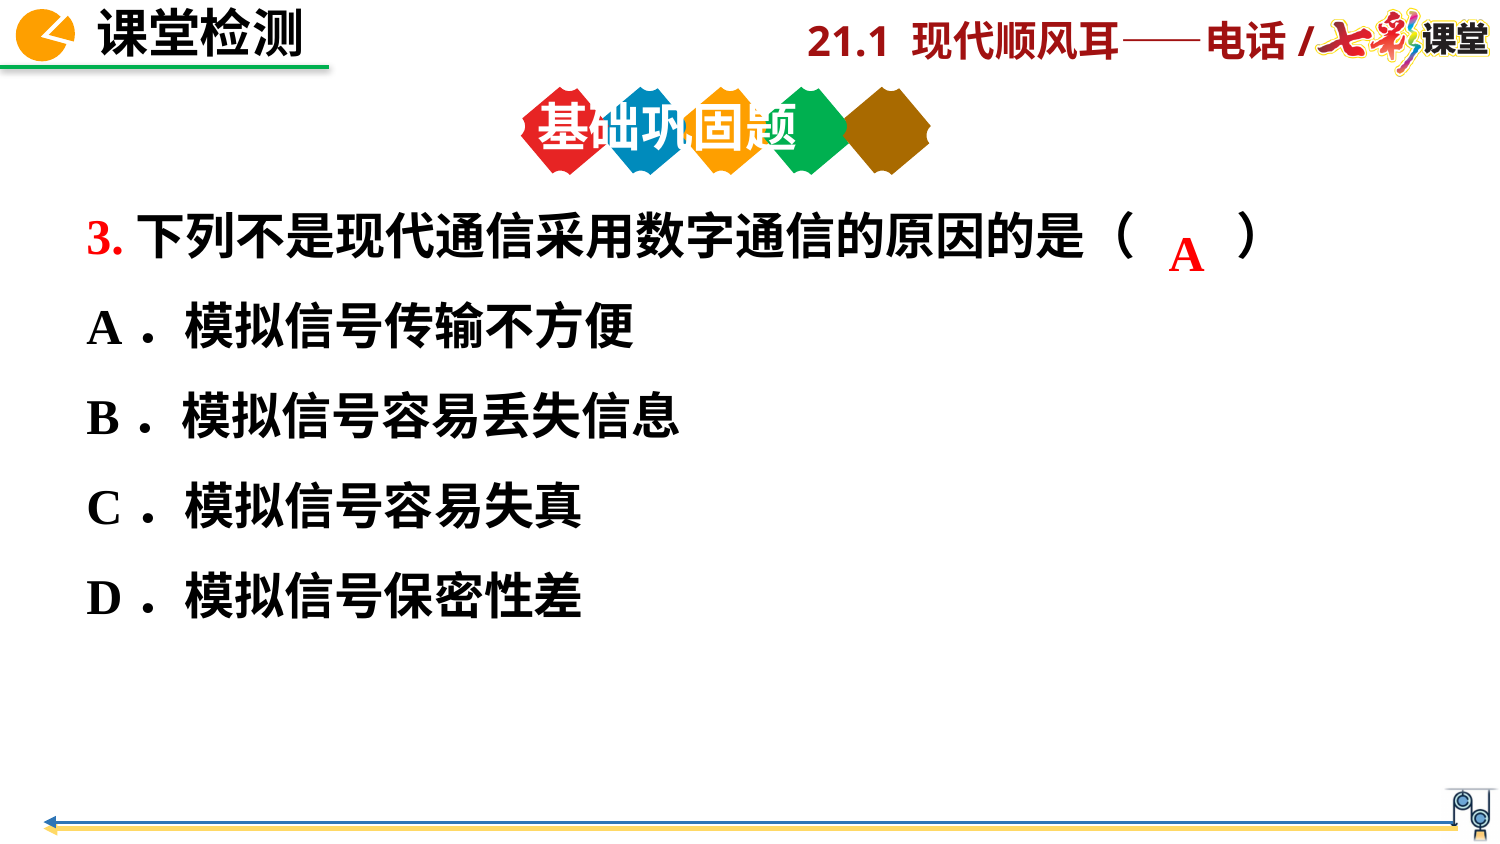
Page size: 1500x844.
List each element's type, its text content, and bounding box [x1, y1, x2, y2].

picture [1449, 793, 1493, 836]
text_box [527, 93, 924, 169]
picture [1313, 7, 1492, 77]
text_box 基础巩固题 [522, 86, 929, 164]
text_box A [1153, 213, 1220, 289]
text_box 3.下列不是现代通信采用数字通信的原因的是（ ） A．模拟信号传输不方便 B．模拟信号容易丢失信息 C．模拟信号容易失真 D．模拟信号保密性差 [27, 106, 1481, 632]
